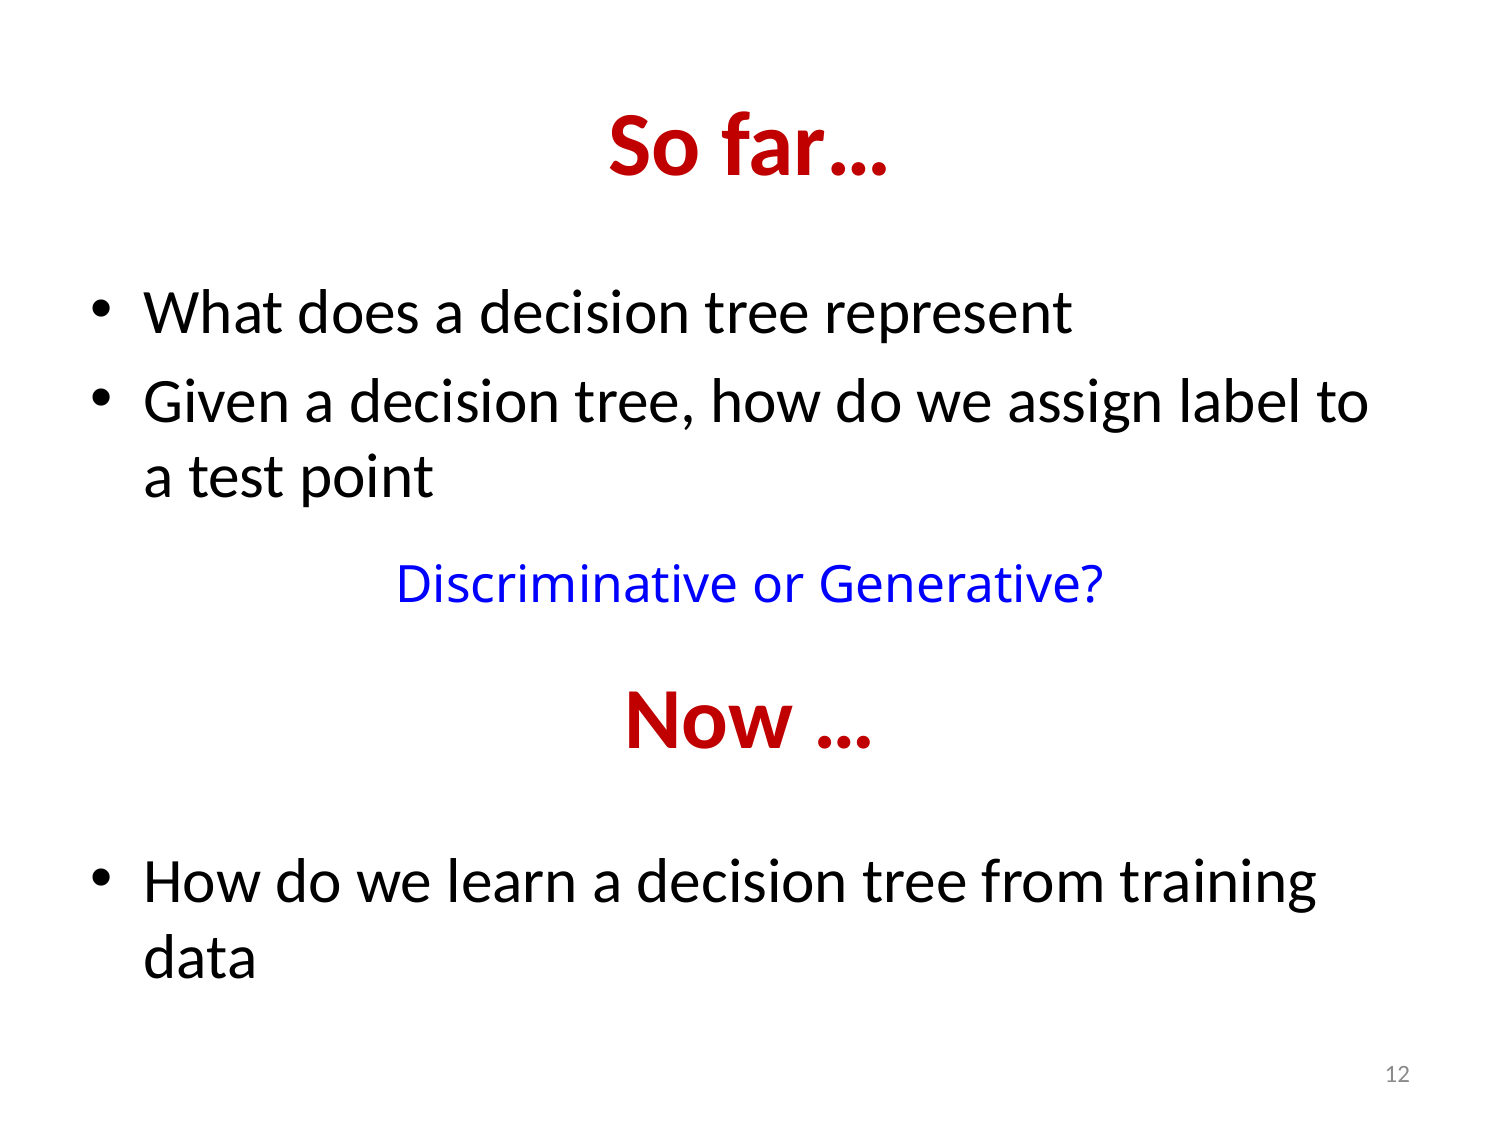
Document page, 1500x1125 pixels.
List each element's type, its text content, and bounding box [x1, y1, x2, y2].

slide_number 12 [1074, 1042, 1425, 1103]
title So far… [75, 45, 1425, 233]
list What does a decision tree represent Given a decision tree, how do we assign label to a test point Discriminative or Generative? Now … How do we learn a decision tree from training data [75, 262, 1425, 1005]
